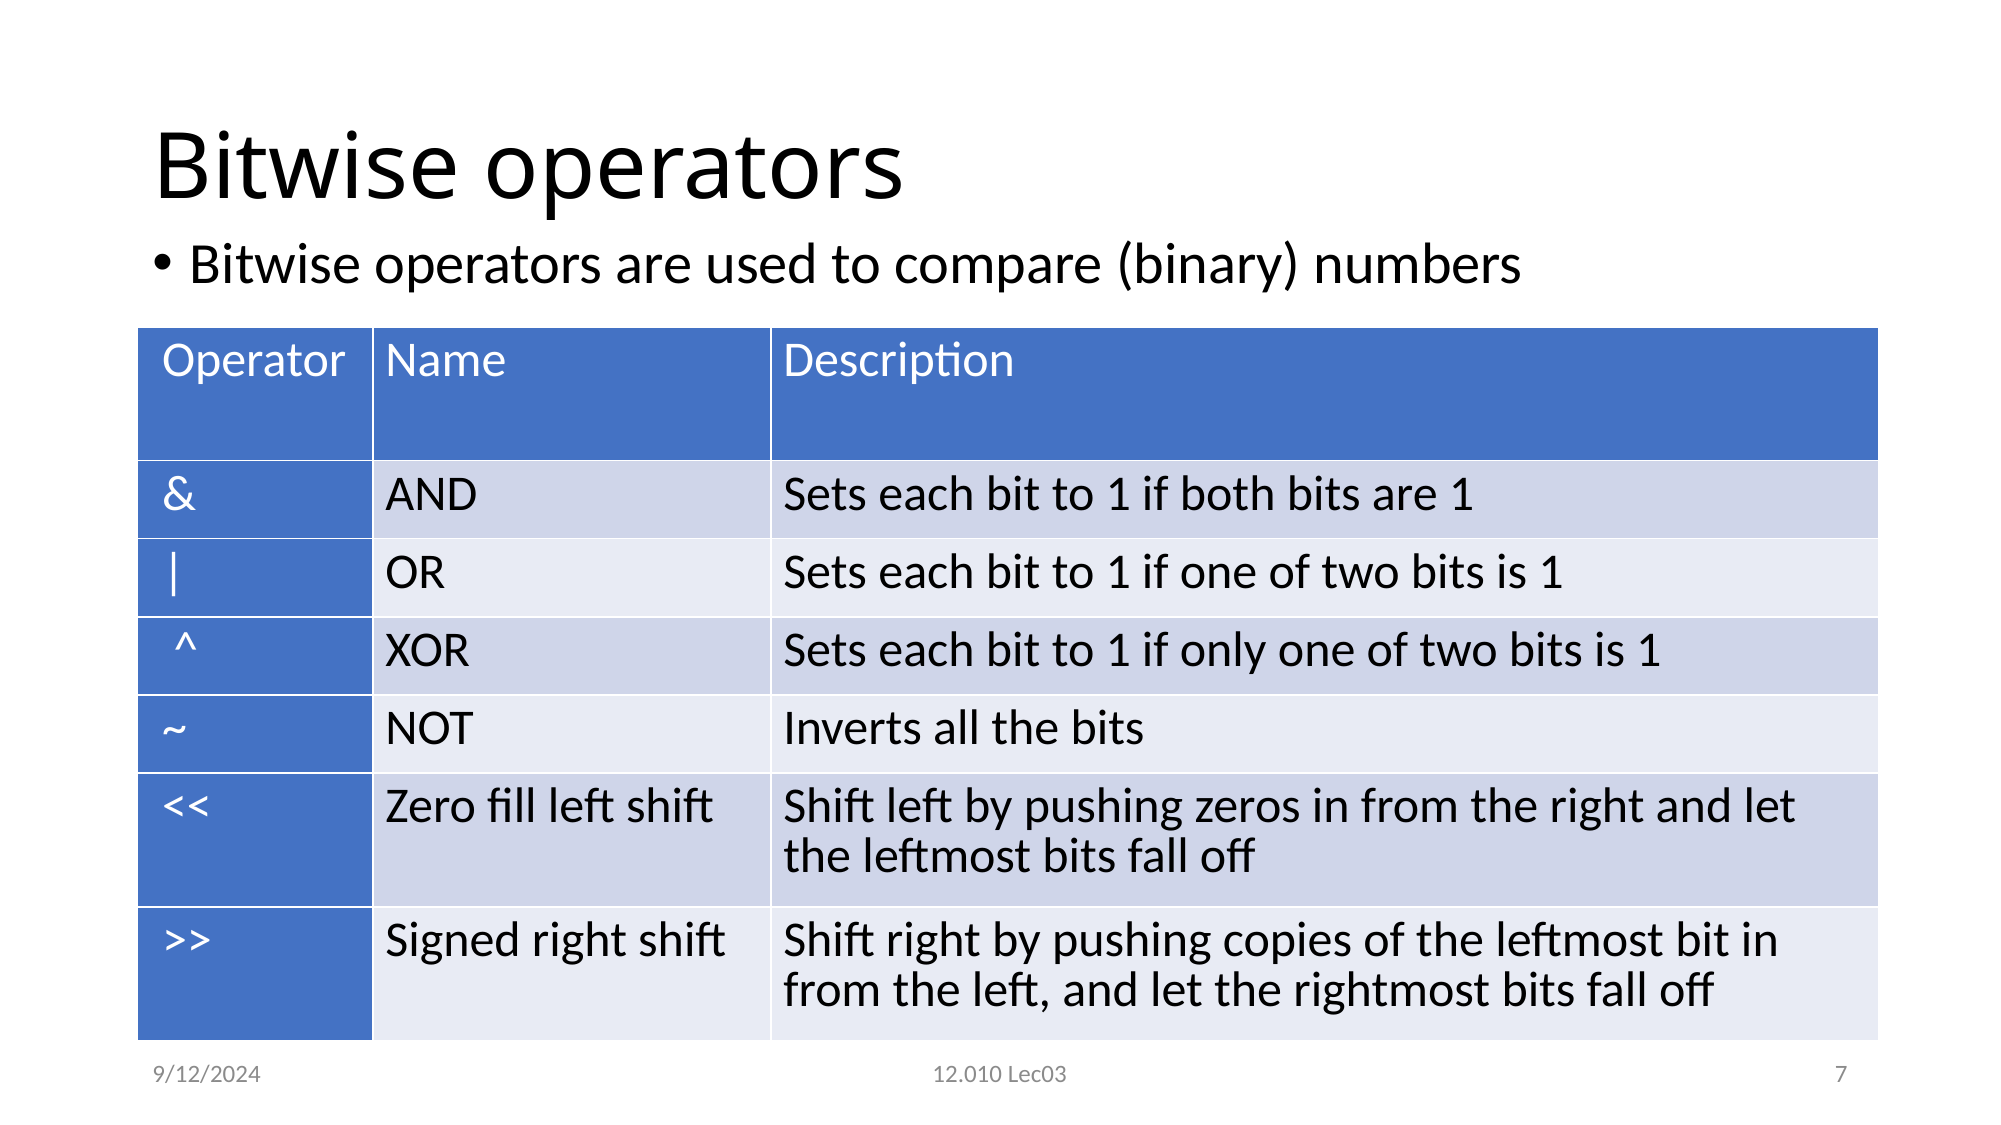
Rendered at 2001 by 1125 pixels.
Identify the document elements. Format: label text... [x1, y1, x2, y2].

table_cell | [138, 539, 372, 616]
table_cell AND [374, 461, 770, 538]
table_cell << [138, 774, 372, 906]
table_cell Sets each bit to 1 if both bits are 1 [772, 461, 1878, 538]
table_cell OR [374, 539, 770, 616]
table_cell Shift right by pushing copies of the leftmost bit in from the left, and let the rightmost bits fall off [772, 908, 1878, 1040]
table_cell ~ [138, 696, 372, 772]
table_cell Signed right shift [374, 908, 770, 1040]
table_cell & [138, 461, 372, 538]
table_cell NOT [374, 696, 770, 772]
table_cell Sets each bit to 1 if only one of two bits is 1 [772, 618, 1878, 694]
table_header Name [374, 328, 770, 460]
table_header Description [772, 328, 1878, 460]
slide_number 7 [1412, 1042, 1863, 1103]
footer 12.010 Lec03 [662, 1042, 1338, 1103]
title Bitwise operators [137, 59, 1863, 225]
table_cell Sets each bit to 1 if one of two bits is 1 [772, 539, 1878, 616]
table_cell Shift left by pushing zeros in from the right and let the leftmost bits fall off [772, 774, 1878, 906]
table_cell Zero fill left shift [374, 774, 770, 906]
table_cell XOR [374, 618, 770, 694]
table_cell Inverts all the bits [772, 696, 1878, 772]
list Bitwise operators are used to compare (binary) numbers [137, 225, 1863, 326]
table_header Operator [138, 328, 372, 460]
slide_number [137, 1042, 588, 1103]
table_cell ^ [138, 618, 372, 694]
table_cell >> [138, 908, 372, 1040]
